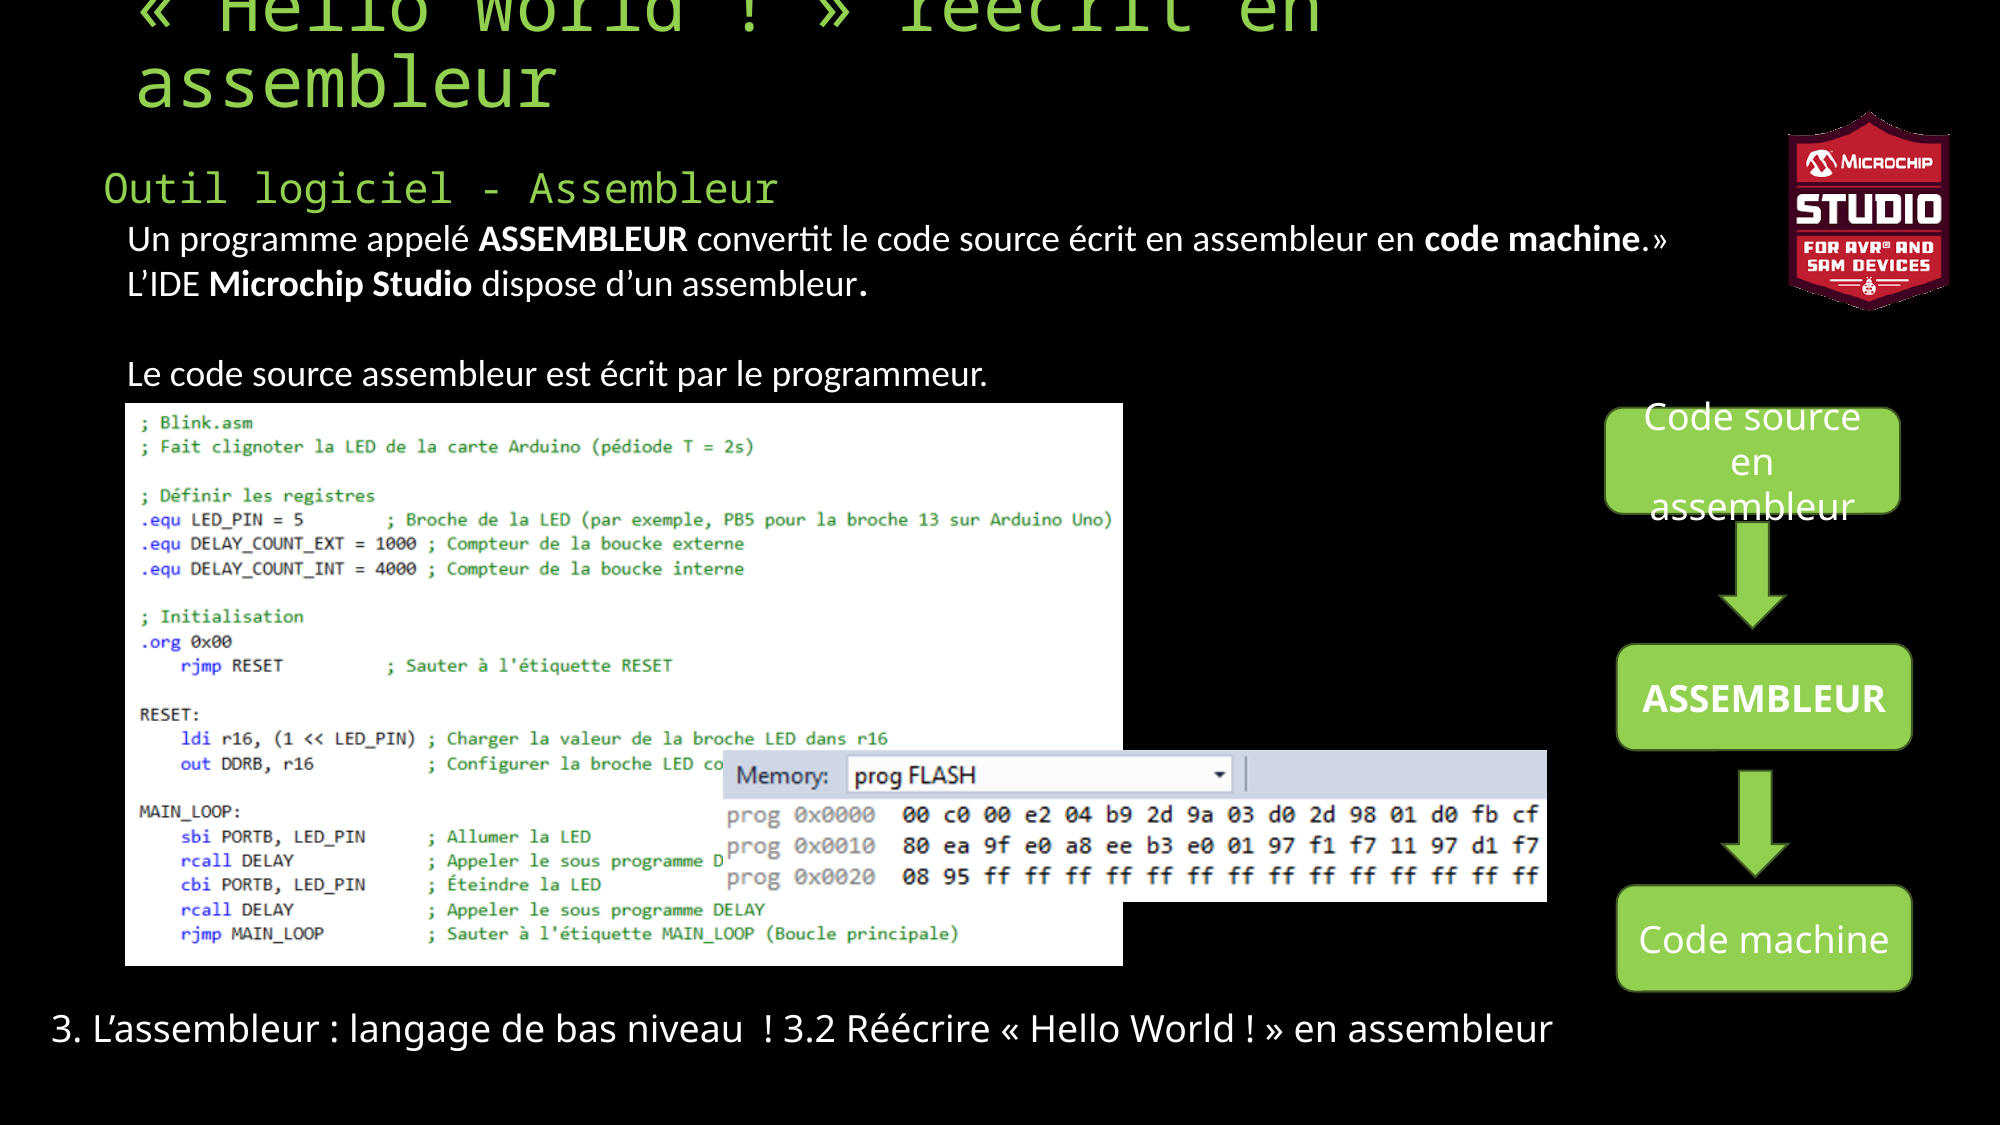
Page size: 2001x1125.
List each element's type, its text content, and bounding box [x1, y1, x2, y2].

text_box 3. L’assembleur : langage de bas niveau ! 3.2 Réécrire « Hello World ! » en assembleur [36, 997, 1750, 1102]
picture [125, 403, 1547, 966]
text_box Un programme appelé ASSEMBLEUR convertit le code source écrit en assembleur en code machine.» L’IDE Microchip Studio dispose d’un assembleur. Le code source assembleur est écrit par le programmeur. [112, 206, 1920, 402]
text_box Outil logiciel - Assembleur [88, 154, 819, 219]
picture [1768, 110, 1969, 311]
title « Hello World ! » réécrit en assembleur [119, 29, 1756, 131]
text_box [1604, 407, 1913, 992]
